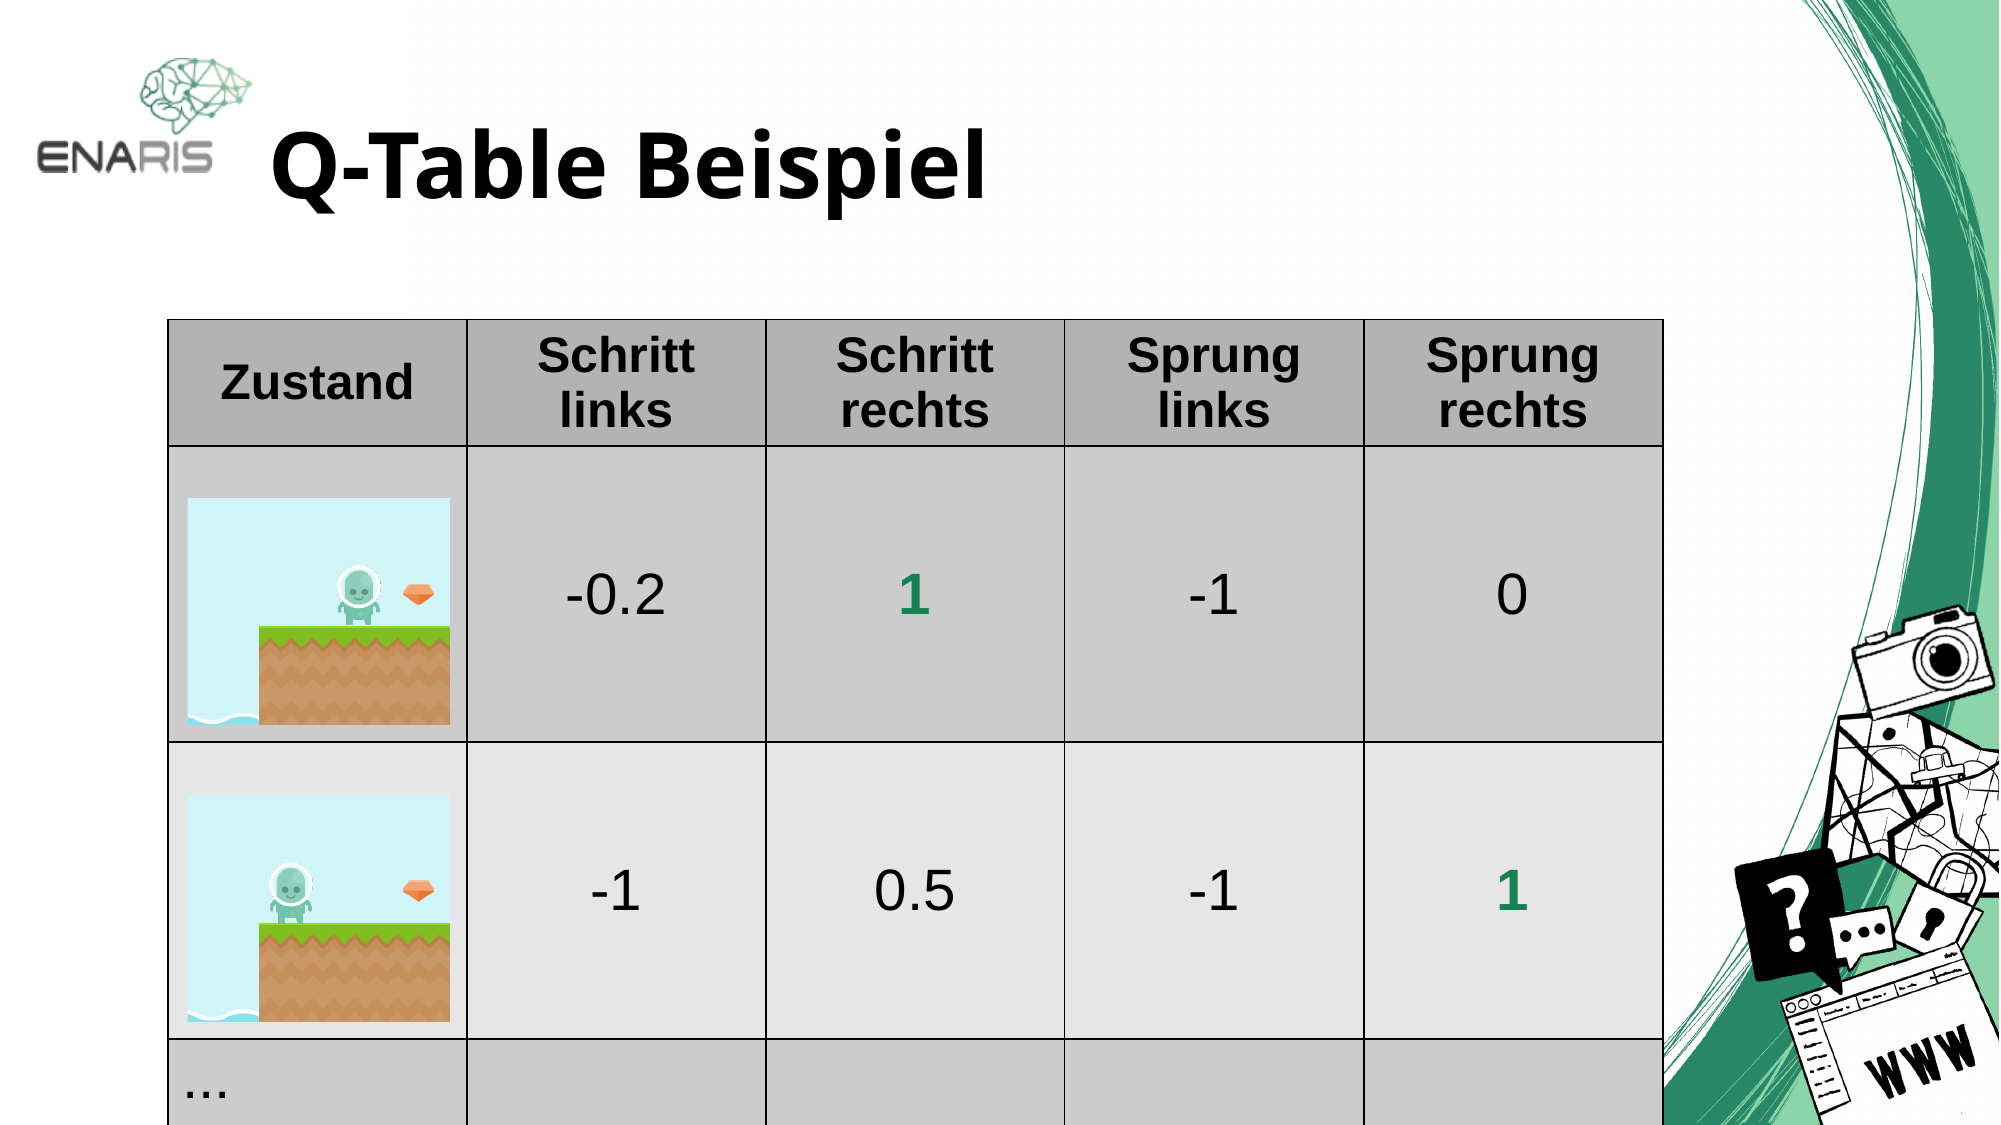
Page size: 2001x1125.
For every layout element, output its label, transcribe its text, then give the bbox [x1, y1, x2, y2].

picture [408, 0, 1999, 1125]
table_header Zustand [169, 320, 466, 445]
table_cell [169, 447, 466, 741]
table_cell -0.2 [468, 447, 765, 741]
table_cell [169, 743, 466, 1038]
picture [187, 498, 451, 725]
table_cell 0 [1365, 447, 1662, 741]
table_cell [767, 1040, 1064, 1125]
table_cell [1365, 1040, 1662, 1125]
table_cell 1 [767, 447, 1064, 741]
picture [37, 58, 254, 173]
picture [187, 795, 451, 1022]
title Q-Table Beispiel [253, 59, 1863, 278]
table_cell 0.5 [767, 743, 1064, 1038]
table_cell 1 [1365, 743, 1662, 1038]
table_cell -1 [1065, 447, 1363, 741]
table_cell -1 [468, 743, 765, 1038]
table_cell [468, 1040, 765, 1125]
table_cell [1065, 1040, 1363, 1125]
table_cell -1 [1065, 743, 1363, 1038]
table_header Schritt links [468, 320, 765, 445]
table_header Schritt rechts [767, 320, 1064, 445]
table_cell ... [169, 1040, 466, 1125]
table_header Sprung rechts [1365, 320, 1662, 445]
table_header Sprung links [1065, 320, 1363, 445]
